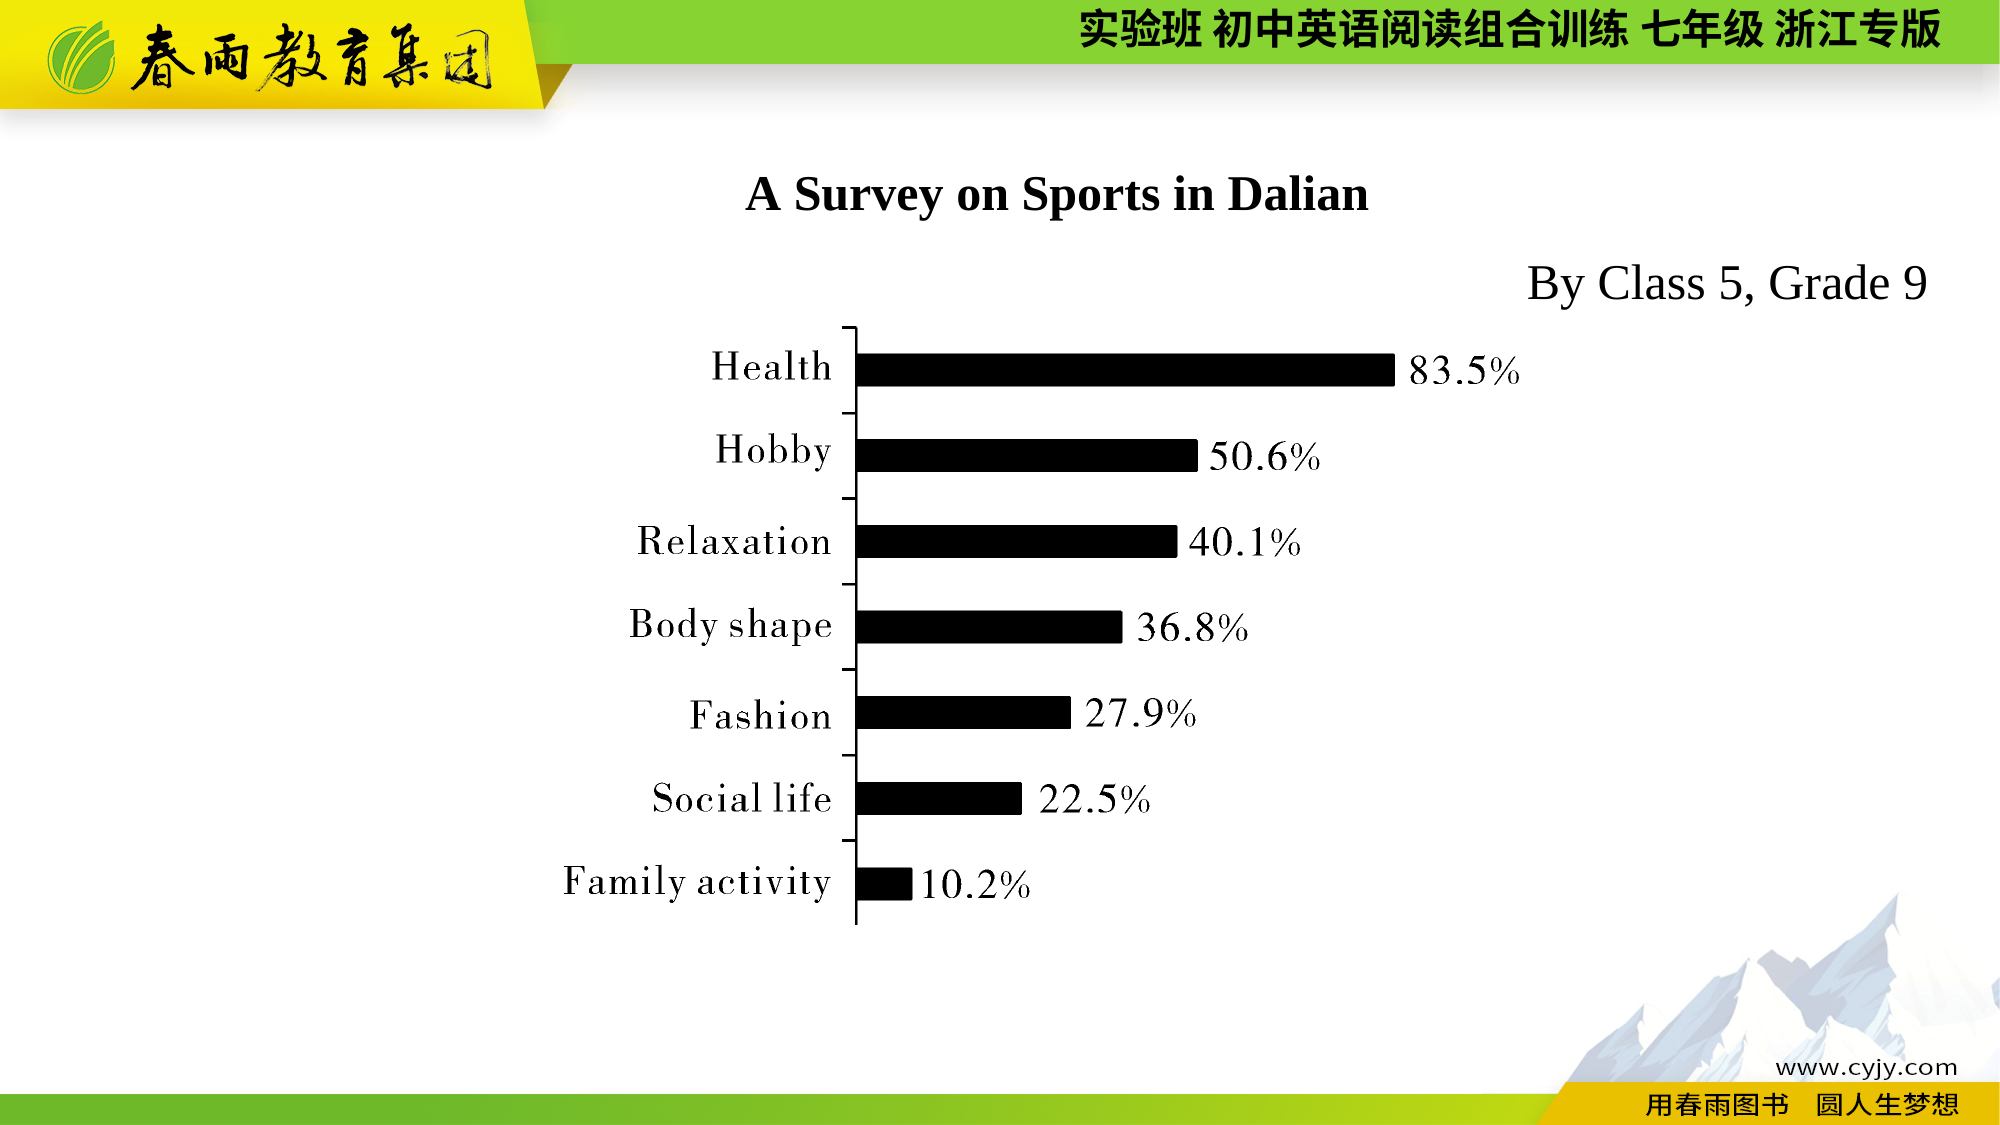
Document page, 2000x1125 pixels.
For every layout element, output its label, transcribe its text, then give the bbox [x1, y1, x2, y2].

picture [0, 0, 2000, 1125]
list A Survey on Sports in Dalian By Class 5, Grade 9 [59, 122, 1944, 309]
